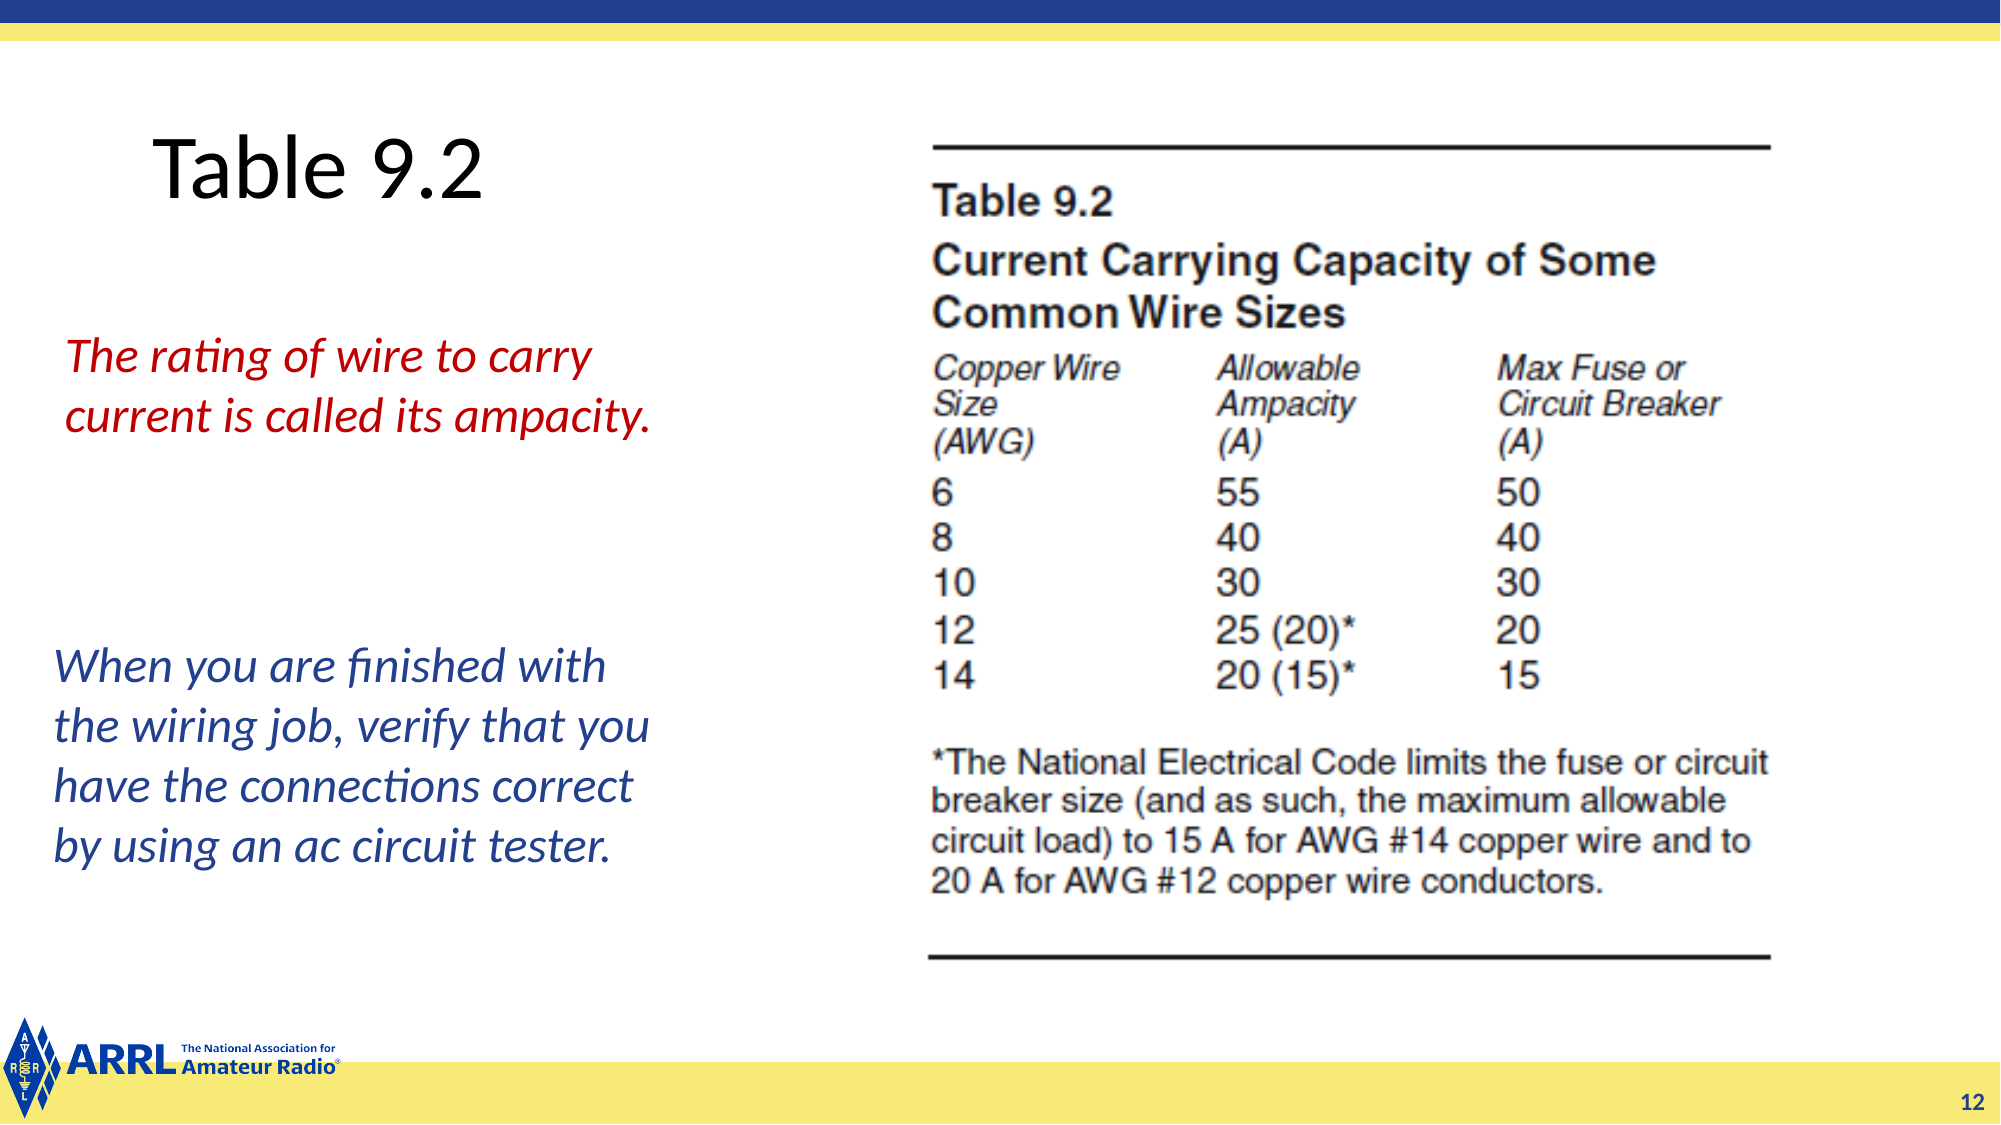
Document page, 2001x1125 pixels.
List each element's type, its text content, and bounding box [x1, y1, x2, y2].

picture [1, 1015, 342, 1121]
picture [917, 122, 1800, 1003]
title Table 9.2 [137, 59, 1863, 278]
text_box The rating of wire to carry current is called its ampacity. [50, 314, 708, 450]
text_box When you are finished with the wiring job, verify that you have the connections correct by using an ac circuit tester. [38, 624, 671, 880]
